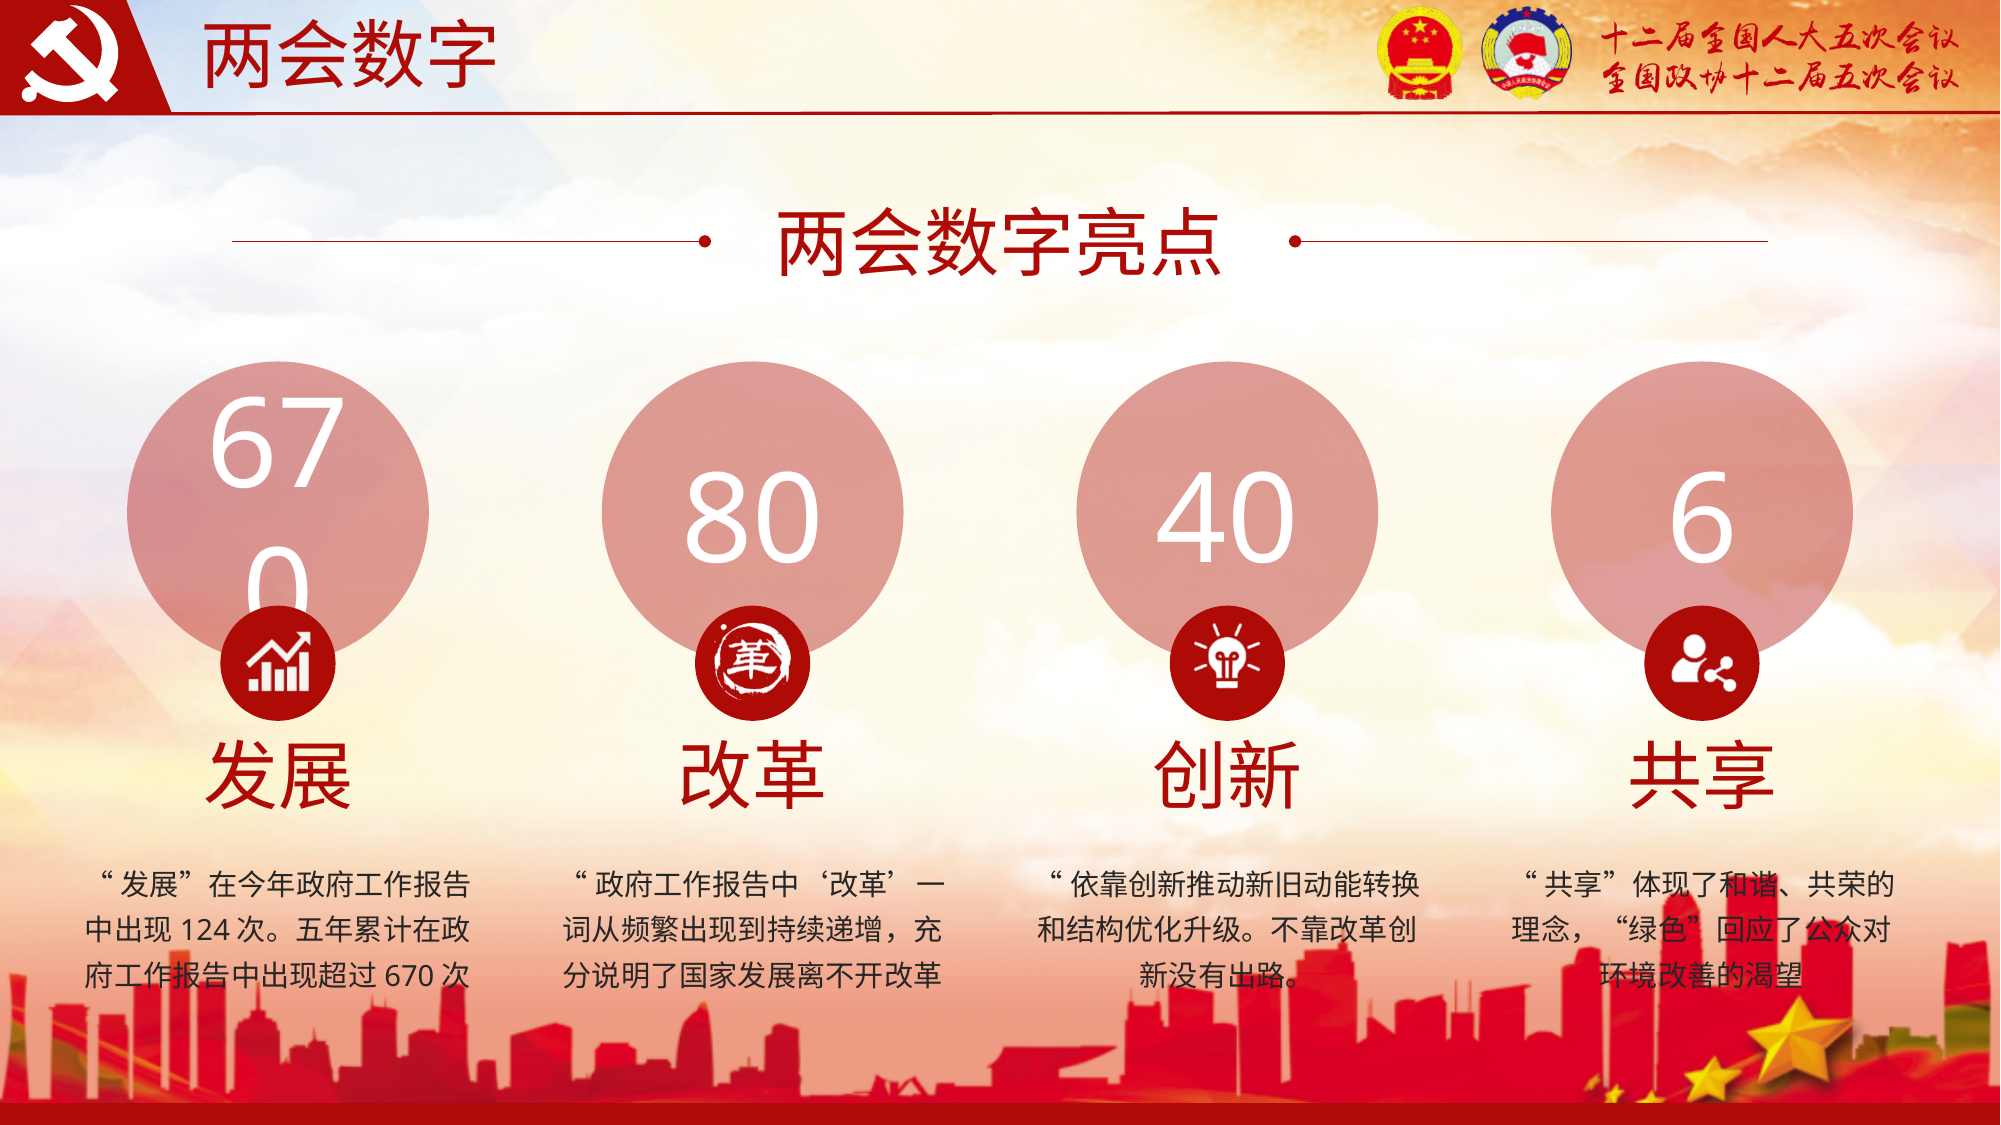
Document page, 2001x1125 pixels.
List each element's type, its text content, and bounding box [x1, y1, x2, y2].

text_box 创新 [1084, 720, 1370, 826]
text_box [1169, 605, 1285, 721]
picture [0, 115, 2000, 1102]
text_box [1644, 605, 1760, 721]
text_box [220, 605, 336, 721]
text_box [695, 605, 811, 721]
text_box “发展”在今年政府工作报告中出现124次。五年累计在政府工作报告中出现超过670次 [65, 848, 491, 1000]
text_box 两会数字 [186, 0, 636, 105]
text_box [1377, 6, 1995, 100]
text_box 共享 [1559, 720, 1845, 826]
text_box 670 [126, 360, 430, 653]
text_box [0, 1102, 2000, 1125]
picture [173, 0, 2000, 112]
text_box “共享”体现了和谐、共荣的理念，“绿色”回应了公众对环境改善的渴望 [1489, 848, 1915, 1000]
text_box 发展 [135, 720, 421, 826]
text_box 40 [1075, 360, 1380, 653]
text_box “依靠创新推动新旧动能转换和结构优化升级。不靠改革创新没有出路。 [1015, 848, 1440, 1000]
text_box 6 [1550, 360, 1854, 653]
text_box 80 [600, 360, 905, 653]
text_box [232, 188, 1768, 295]
text_box “政府工作报告中‘改革’一词从频繁出现到持续递增，充分说明了国家发展离不开改革 [540, 848, 965, 1000]
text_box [0, 0, 173, 114]
text_box 改革 [610, 720, 896, 826]
